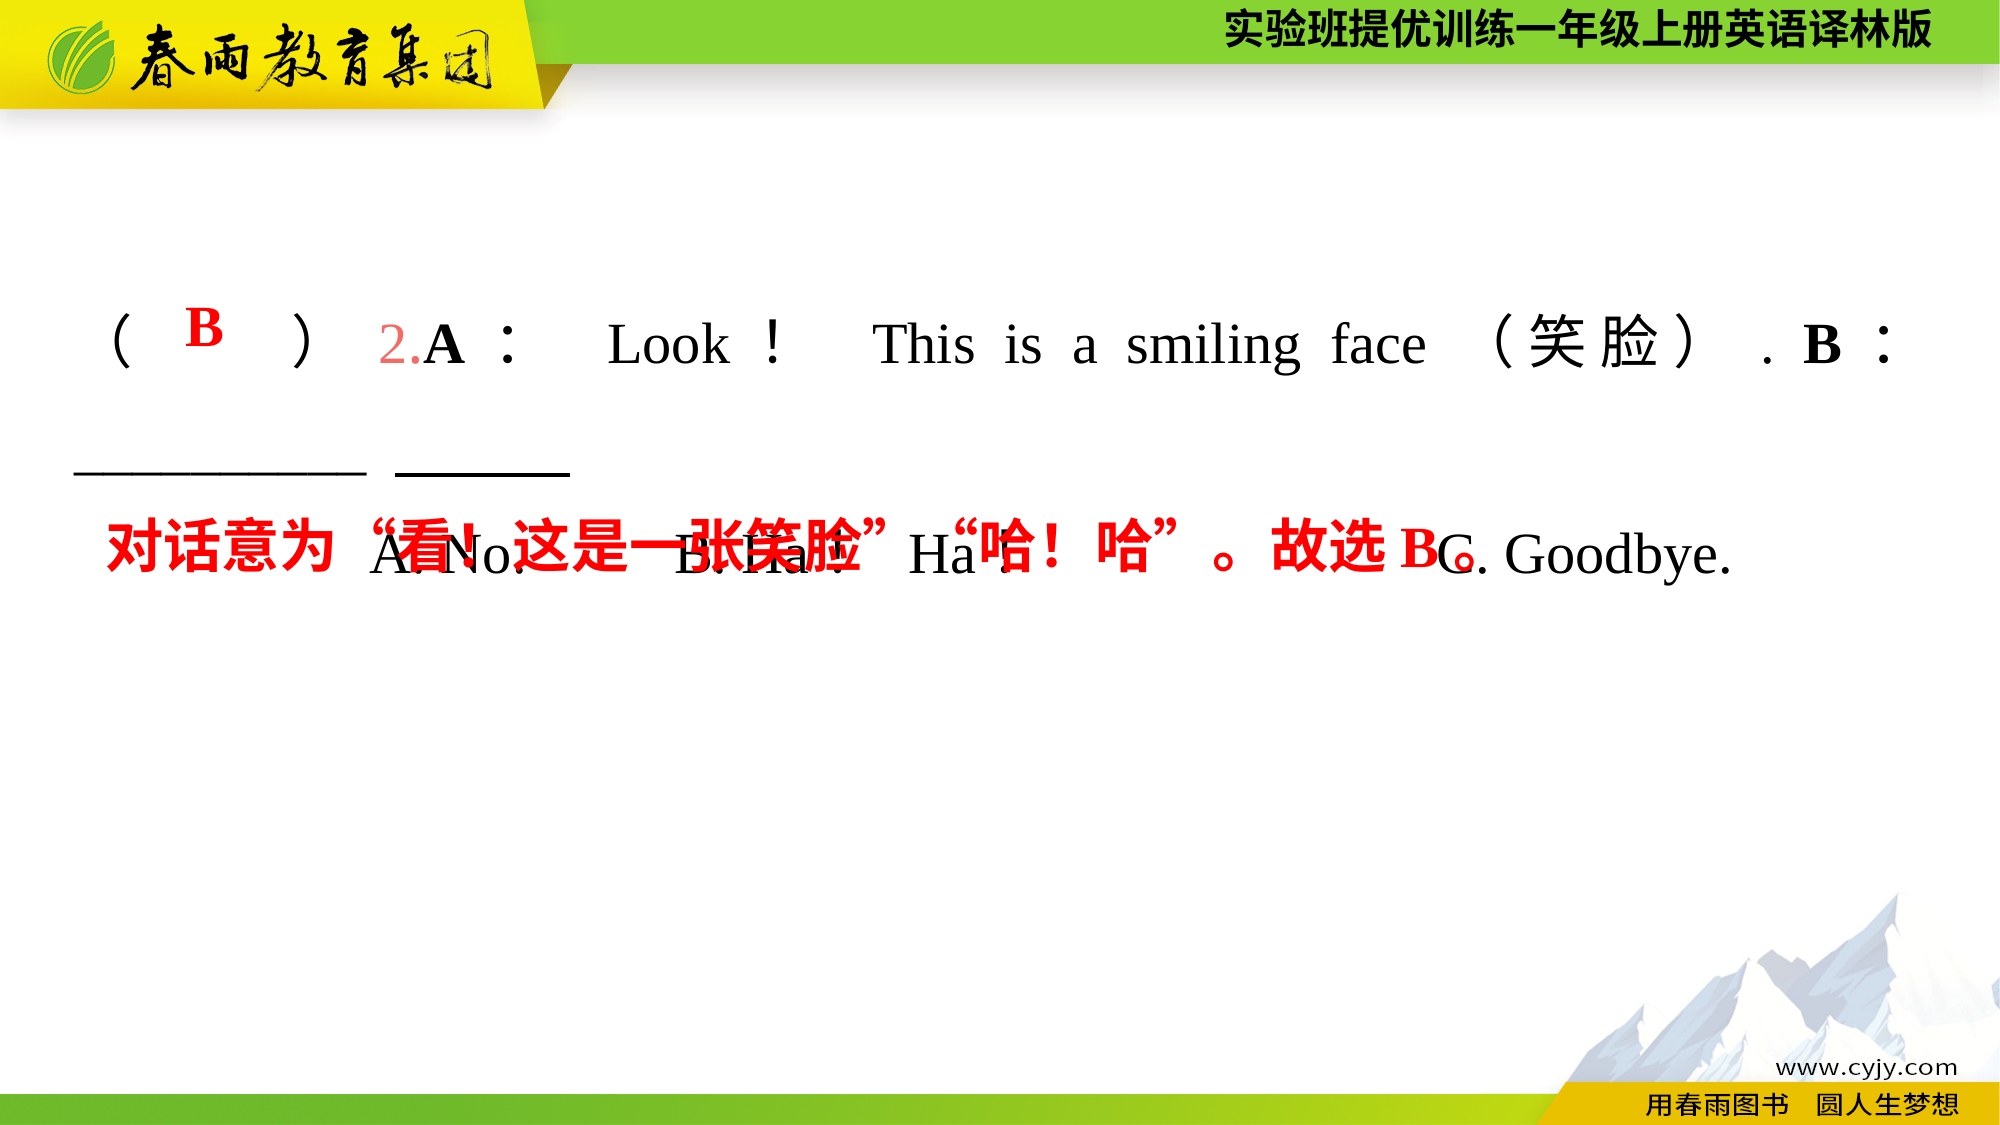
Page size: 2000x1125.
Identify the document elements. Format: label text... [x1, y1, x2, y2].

picture [0, 0, 2000, 1125]
text_box 对话意为“看！这是一张笑脸”“哈！哈”。故选B。 [90, 466, 1975, 587]
text_box B [170, 280, 240, 366]
list （ ）2.A： Look！ This is a smiling face（笑脸）. B： __________ A. No. B. Ha！ Ha！ C. Goodbye. [59, 262, 1944, 491]
